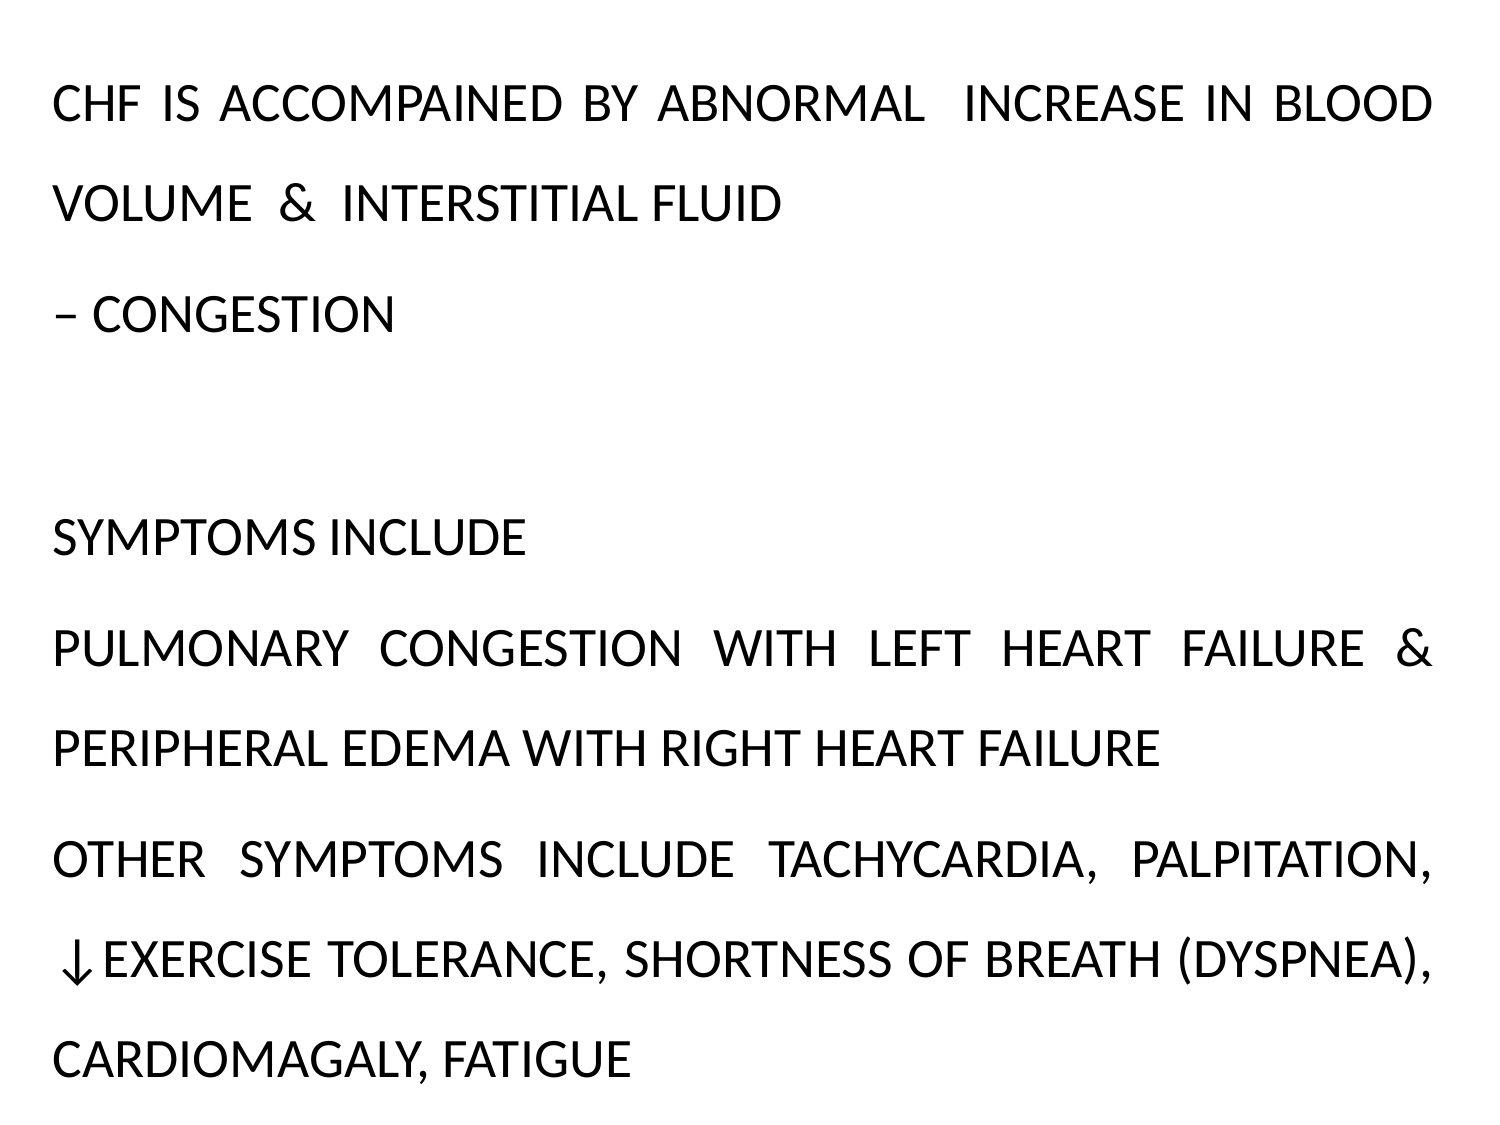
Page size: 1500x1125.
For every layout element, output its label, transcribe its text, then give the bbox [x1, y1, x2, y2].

list CHF IS ACCOMPAINED BY ABNORMAL INCREASE IN BLOOD VOLUME & INTERSTITIAL FLUID – CONGESTION SYMPTOMS INCLUDE PULMONARY CONGESTION WITH LEFT HEART FAILURE & PERIPHERAL EDEMA WITH RIGHT HEART FAILURE OTHER SYMPTOMS INCLUDE TACHYCARDIA, PALPITATION, ↓EXERCISE TOLERANCE, SHORTNESS OF BREATH (DYSPNEA), CARDIOMAGALY, FATIGUE [37, 24, 1450, 1100]
